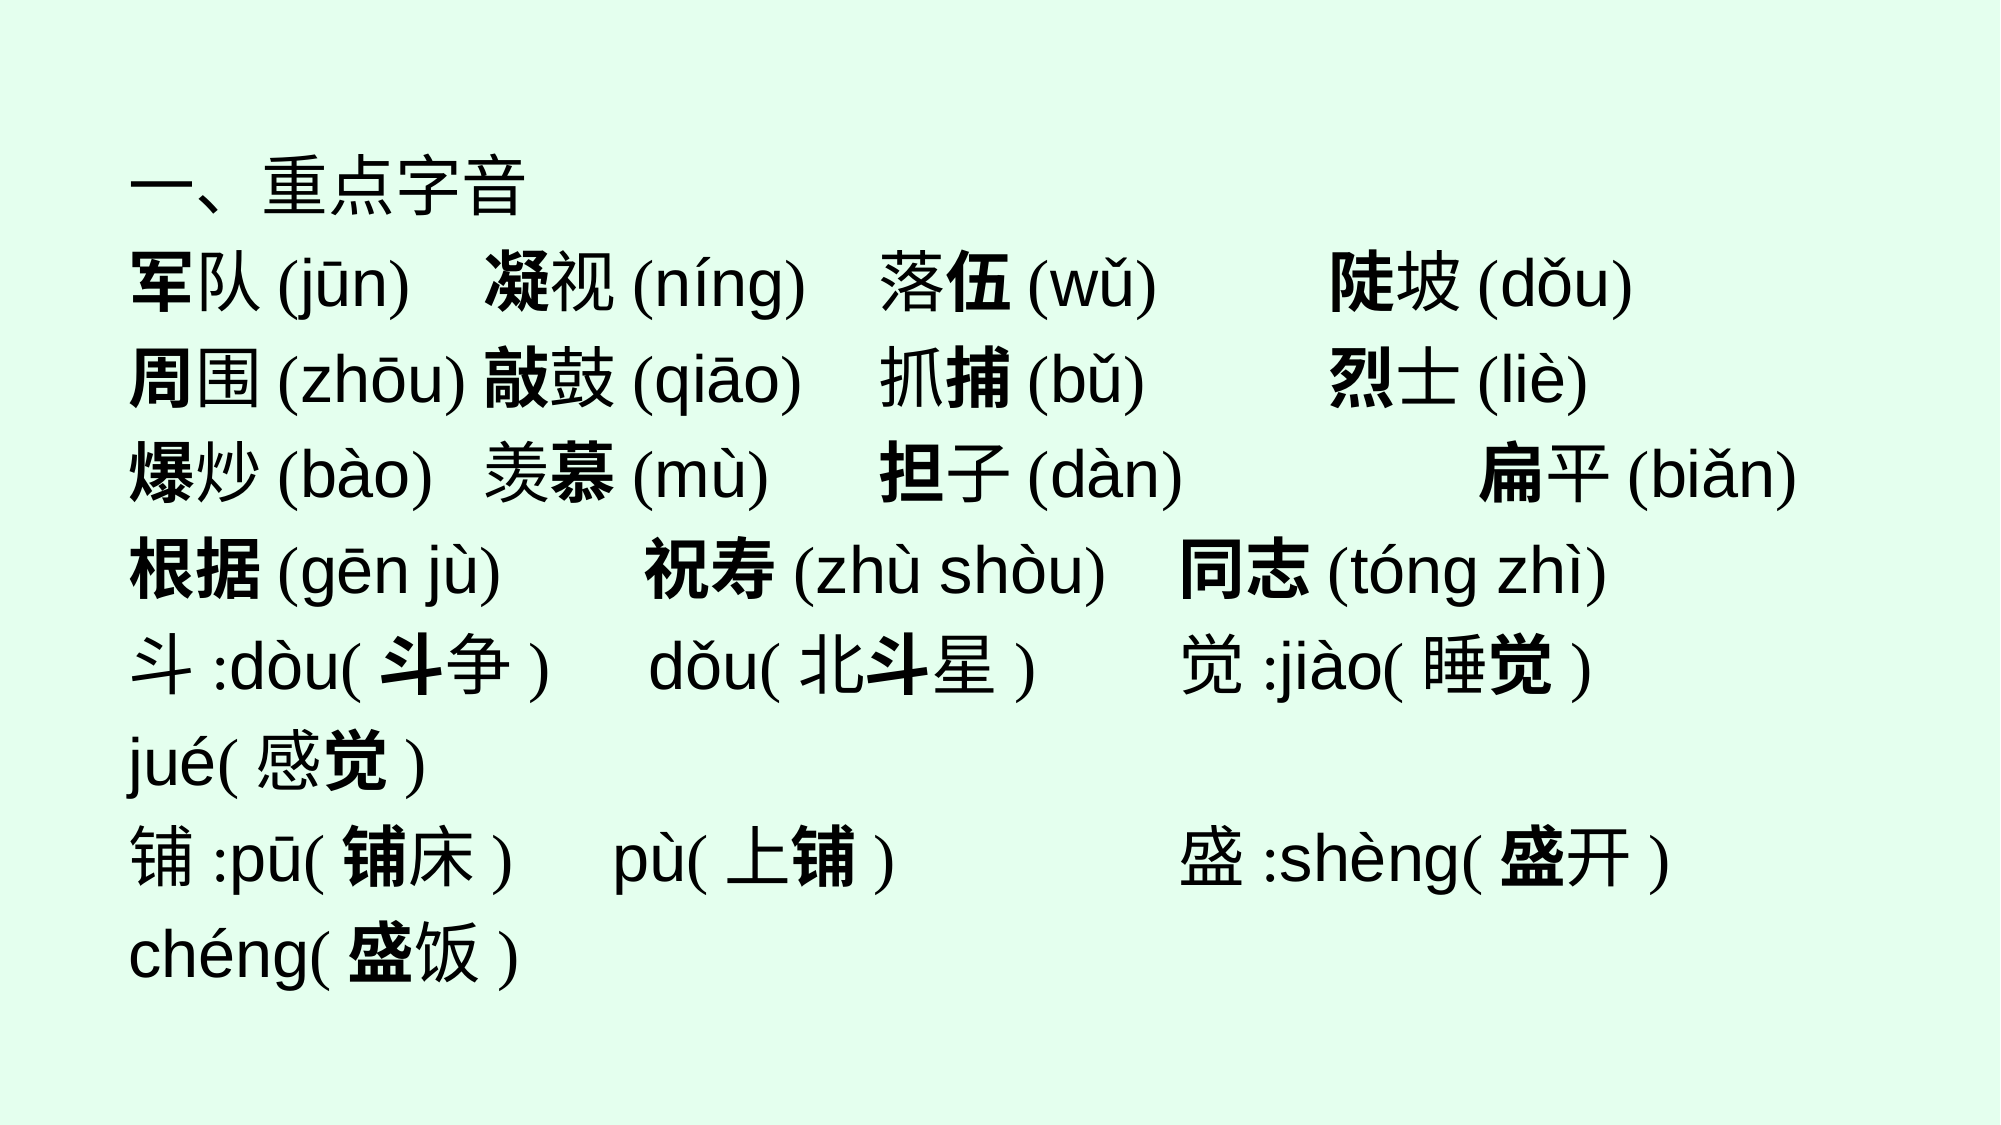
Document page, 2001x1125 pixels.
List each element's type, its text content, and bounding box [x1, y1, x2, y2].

text_box 一、重点字音 军队(jūn) 凝视(nínɡ) 落伍(wǔ) 陡坡(dǒu) 周围(zhōu) 敲鼓(qiāo) 抓捕(bǔ) 烈士(liè) 爆炒(bào) 羡慕(mù) 担子(dàn) 扁平(biǎn) 根据(gēn jù) 祝寿(zhù shòu) 同志(tóng zhì) 斗:dòu(斗争) dǒu(北斗星) 觉:jiào(睡觉) jué(感觉) 铺:pū(铺床) pù(上铺) 盛:shènɡ(盛开) chénɡ(盛饭) [113, 120, 1887, 999]
